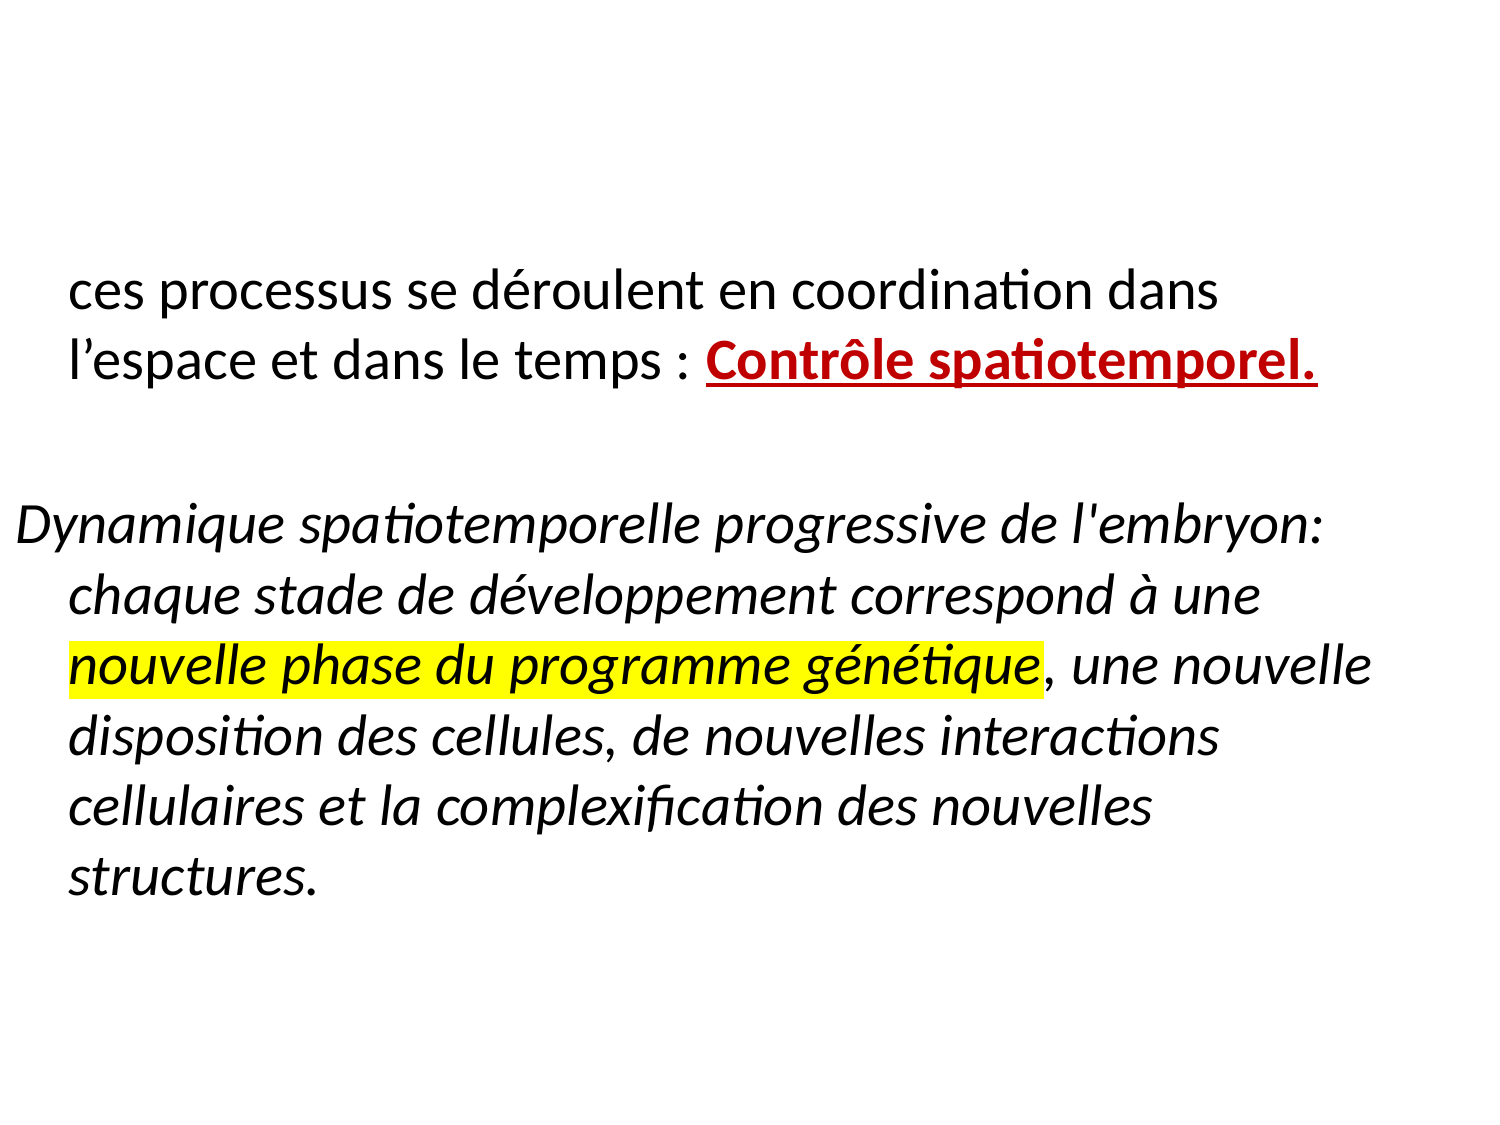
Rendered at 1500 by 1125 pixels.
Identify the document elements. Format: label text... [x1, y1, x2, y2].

list ces processus se déroulent en coordination dans l’espace et dans le temps : Contrôle spatiotemporel. Dynamique spatiotemporelle progressive de l'embryon: chaque stade de développement correspond à une nouvelle phase du programme génétique, une nouvelle disposition des cellules, de nouvelles interactions cellulaires et la complexification des nouvelles structures. [0, 172, 1425, 916]
